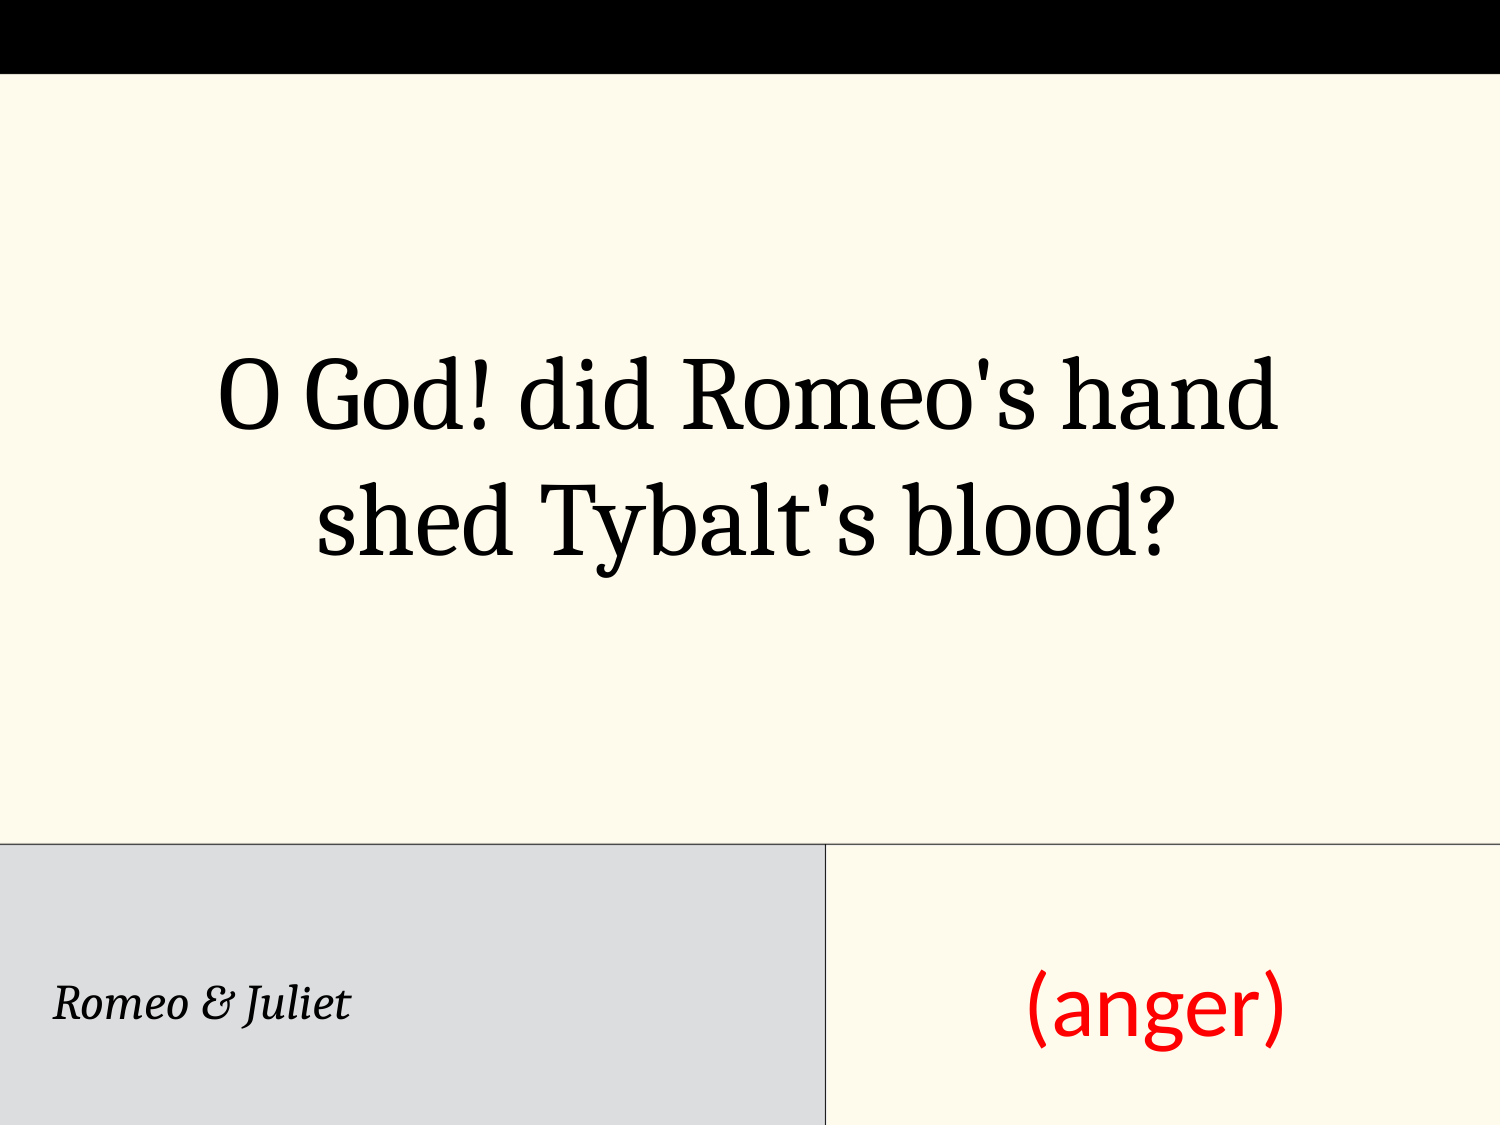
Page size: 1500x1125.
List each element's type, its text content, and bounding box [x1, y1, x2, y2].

text_box O God! did Romeo's hand shed Tybalt's blood? [168, 249, 1332, 592]
picture [0, 0, 1500, 1125]
text_box Romeo & Juliet [37, 962, 688, 1037]
text_box (anger) [849, 937, 1463, 1063]
